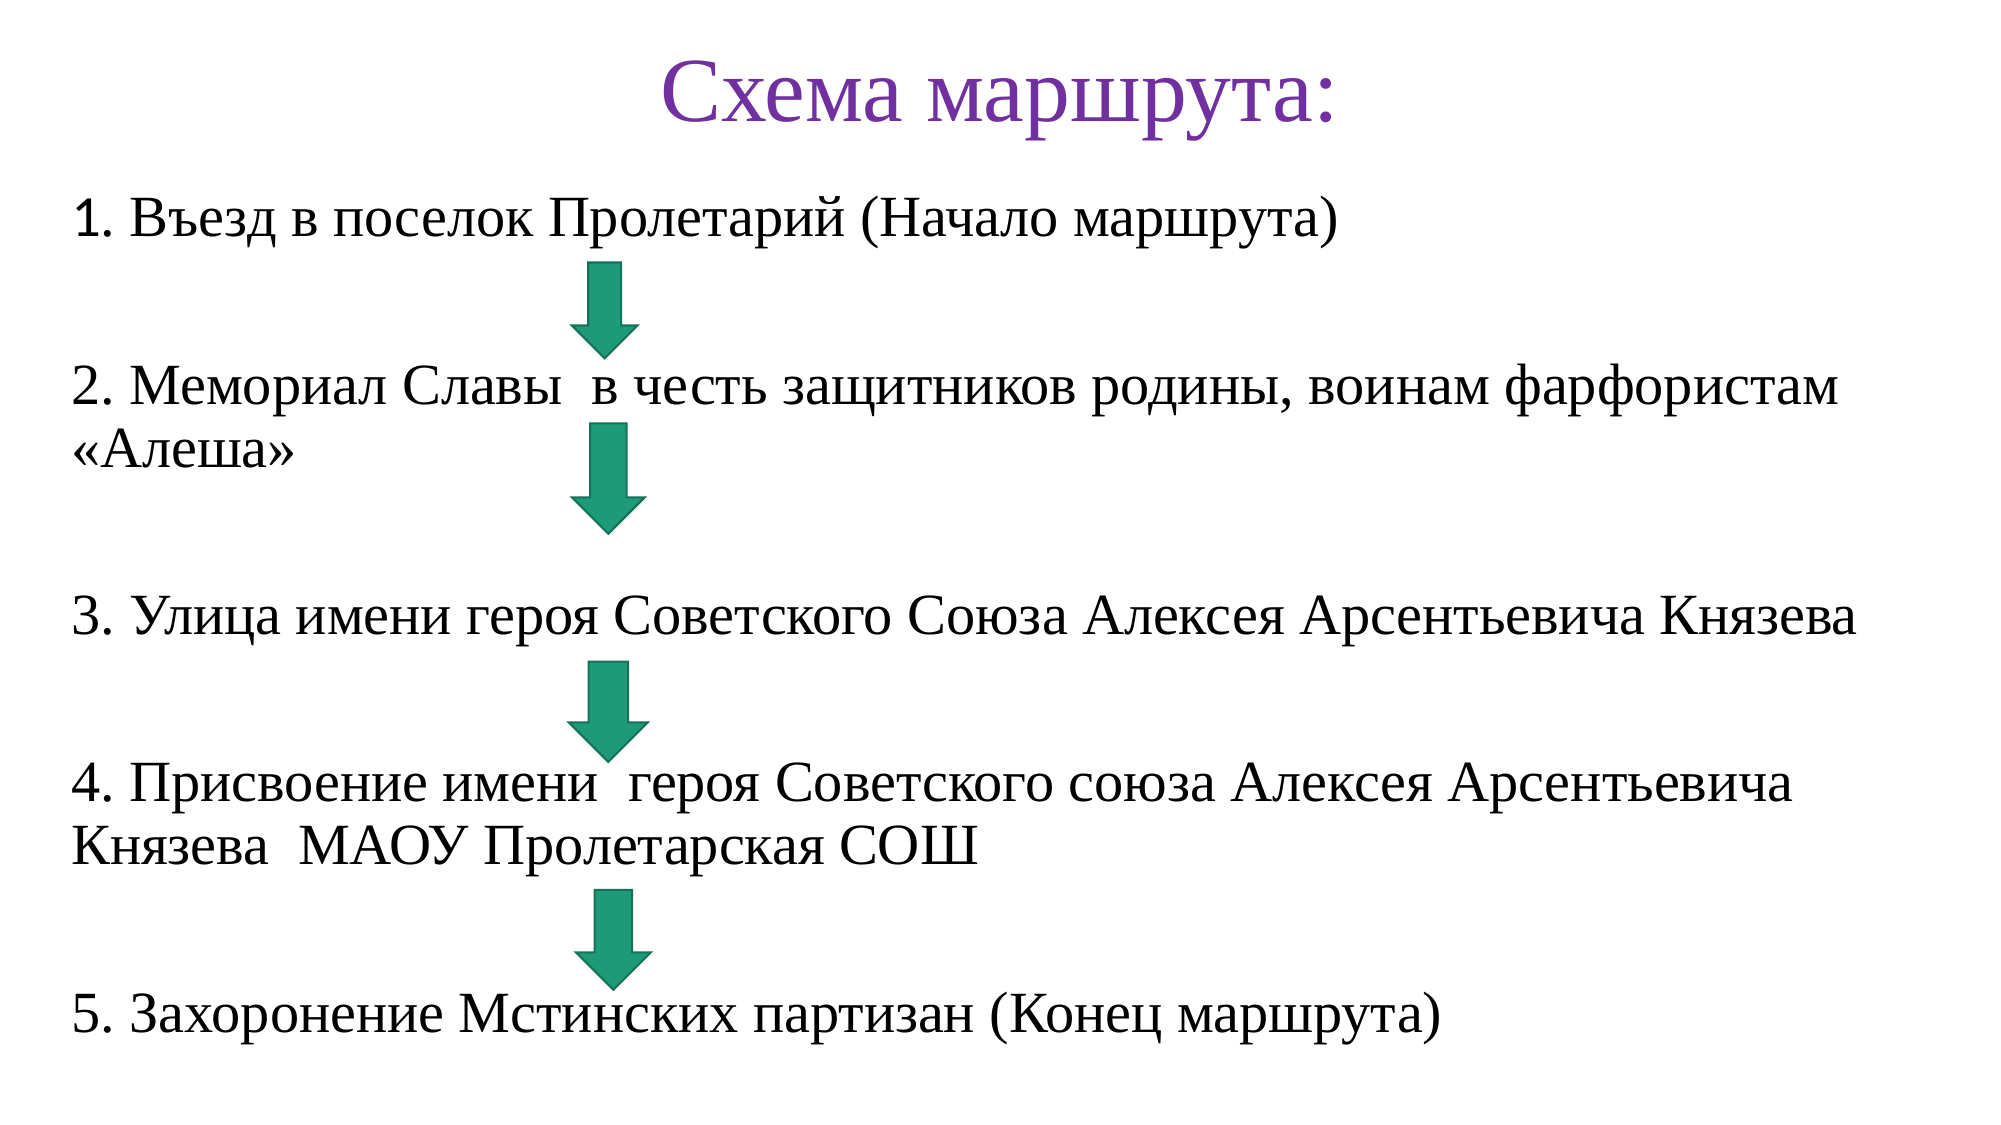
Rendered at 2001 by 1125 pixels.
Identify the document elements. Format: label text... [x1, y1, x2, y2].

text_box [566, 660, 651, 764]
text_box [569, 422, 648, 536]
list 1. Въезд в поселок Пролетарий (Начало маршрута) 2. Мемориал Славы в честь защитников родины, воинам фарфористам «Алеша» 3. Улица имени героя Советского Союза Алексея Арсентьевича Князева 4. Присвоение имени героя Советского союза Алексея Арсентьевича Князева МАОУ Пролетарская СОШ 5. Захоронение Мстинских партизан (Конец маршрута) [56, 179, 1921, 1098]
text_box [569, 261, 640, 360]
text_box [573, 888, 654, 992]
title Схема маршрута: [137, 29, 1863, 155]
